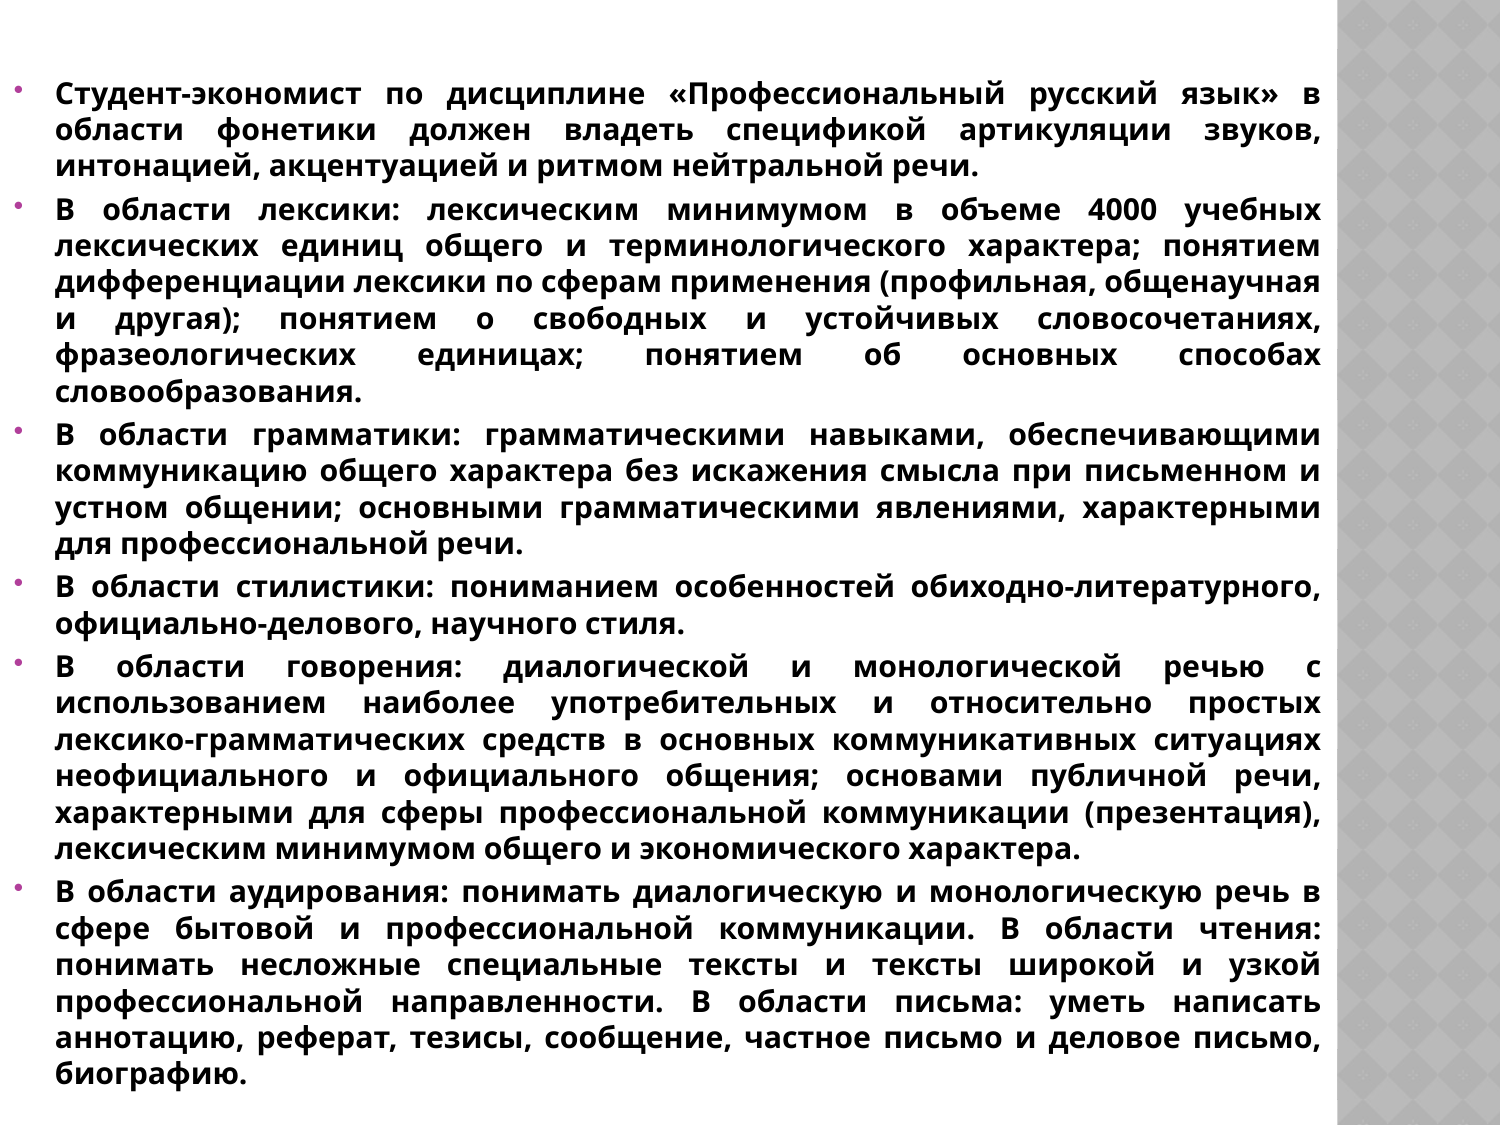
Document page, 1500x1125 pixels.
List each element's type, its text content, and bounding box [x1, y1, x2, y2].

list Студент-экономист по дисциплине «Профессиональный русский язык» в области фонетики должен владеть спецификой артикуляции звуков, интонацией, акцентуацией и ритмом нейтральной речи. В области лексики: лексическим минимумом в объеме 4000 учебных лексических единиц общего и терминологического характера; понятием дифференциации лексики по сферам применения (профильная, общенаучная и другая); понятием о свободных и устойчивых словосочетаниях, фразеологических единицах; понятием об основных способах словообразования. В области грамматики: грамматическими навыками, обеспечивающими коммуникацию общего характера без искажения смысла при письменном и устном общении; основными грамматическими явлениями, характерными для профессиональной речи. В области стилистики: пониманием особенностей обиходно-литературного, официально-делового, научного стиля. В области говорения: диалогической и монологической речью с использованием наиболее употребительных и относительно простых лексико-грамматических средств в основных коммуникативных ситуациях неофициального и официального общения; основами публичной речи, характерными для сферы профессиональной коммуникации (презентация), лексическим минимумом общего и экономического характера. В области аудирования: понимать диалогическую и монологическую речь в сфере бытовой и профессиональной коммуникации. В области чтения: понимать несложные специальные тексты и тексты широкой и узкой профессиональной направленности. В области письма: уметь написать аннотацию, реферат, тезисы, сообщение, частное письмо и деловое письмо, биографию. [0, 66, 1336, 1125]
